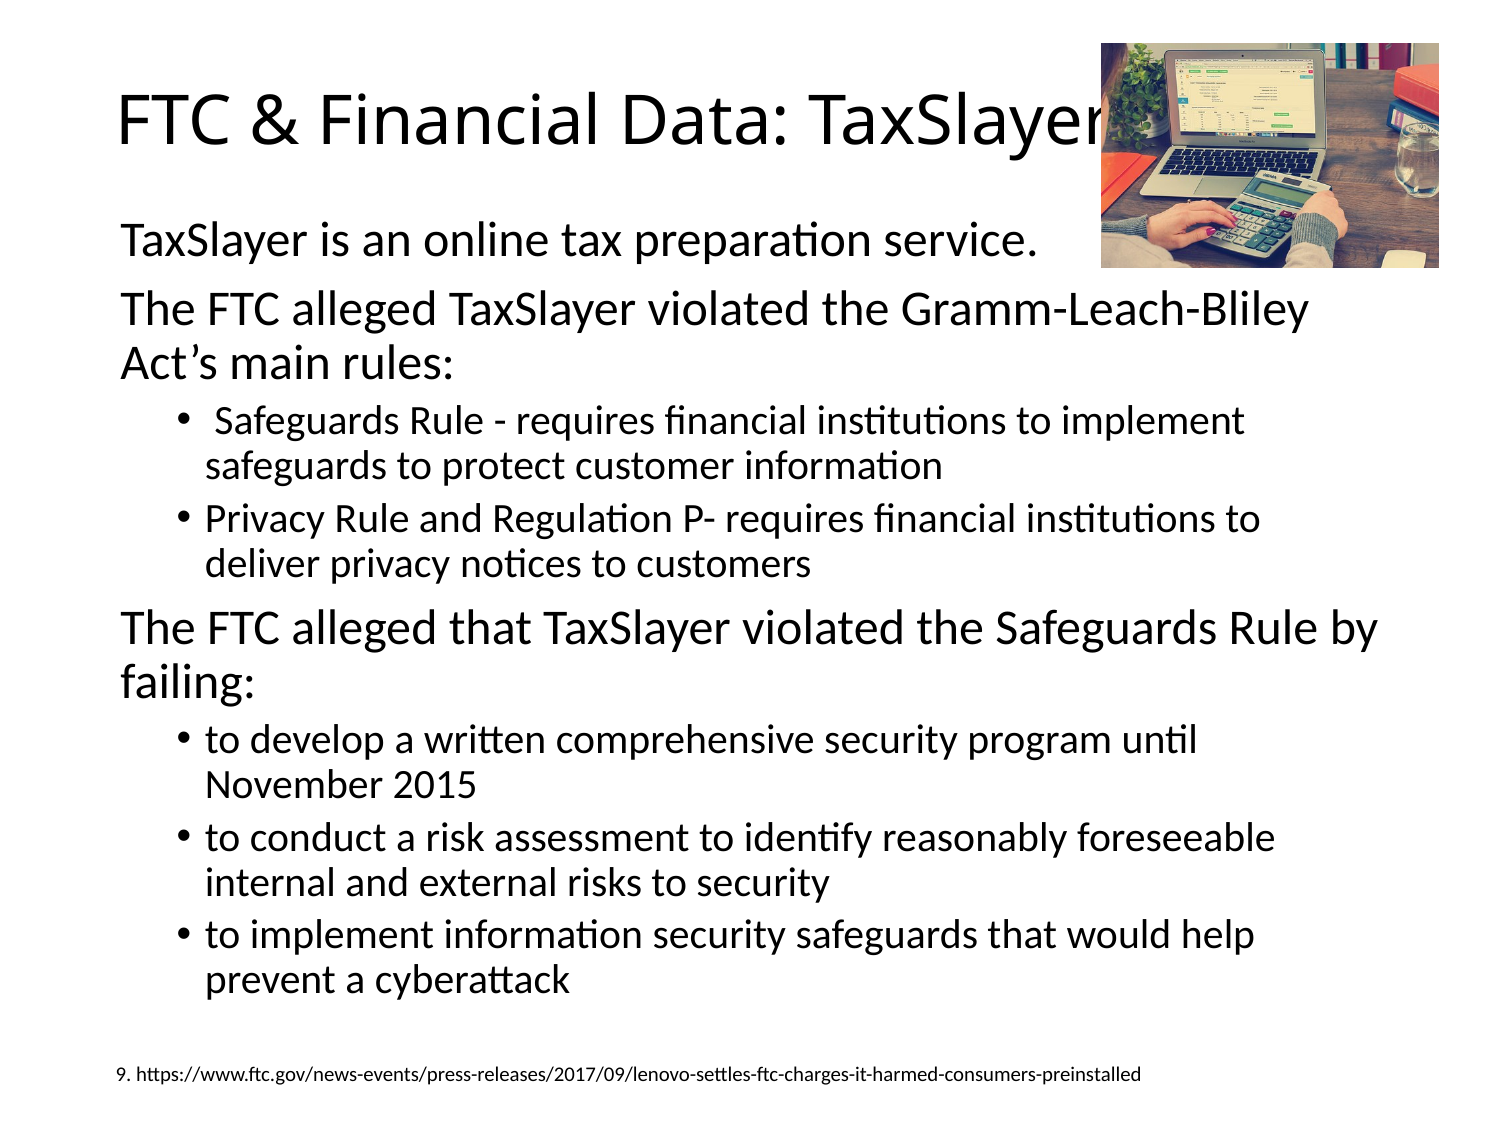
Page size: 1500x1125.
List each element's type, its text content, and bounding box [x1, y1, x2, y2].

list TaxSlayer is an online tax preparation service. The FTC alleged TaxSlayer violated the Gramm-Leach-Bliley Act’s main rules: Safeguards Rule - requires financial institutions to implement safeguards to protect customer information Privacy Rule and Regulation P- requires financial institutions to deliver privacy notices to customers The FTC alleged that TaxSlayer violated the Safeguards Rule by failing: to develop a written comprehensive security program until November 2015 to conduct a risk assessment to identify reasonably foreseeable internal and external risks to security to implement information security safeguards that would help prevent a cyberattack [105, 205, 1400, 968]
picture [1101, 43, 1439, 268]
title FTC & Financial Data: TaxSlayer9 [100, 13, 1395, 232]
text_box 9. https://www.ftc.gov/news-events/press-releases/2017/09/lenovo-settles-ftc-charges-it-harmed-consumers-preinstalled [100, 1053, 1439, 1093]
